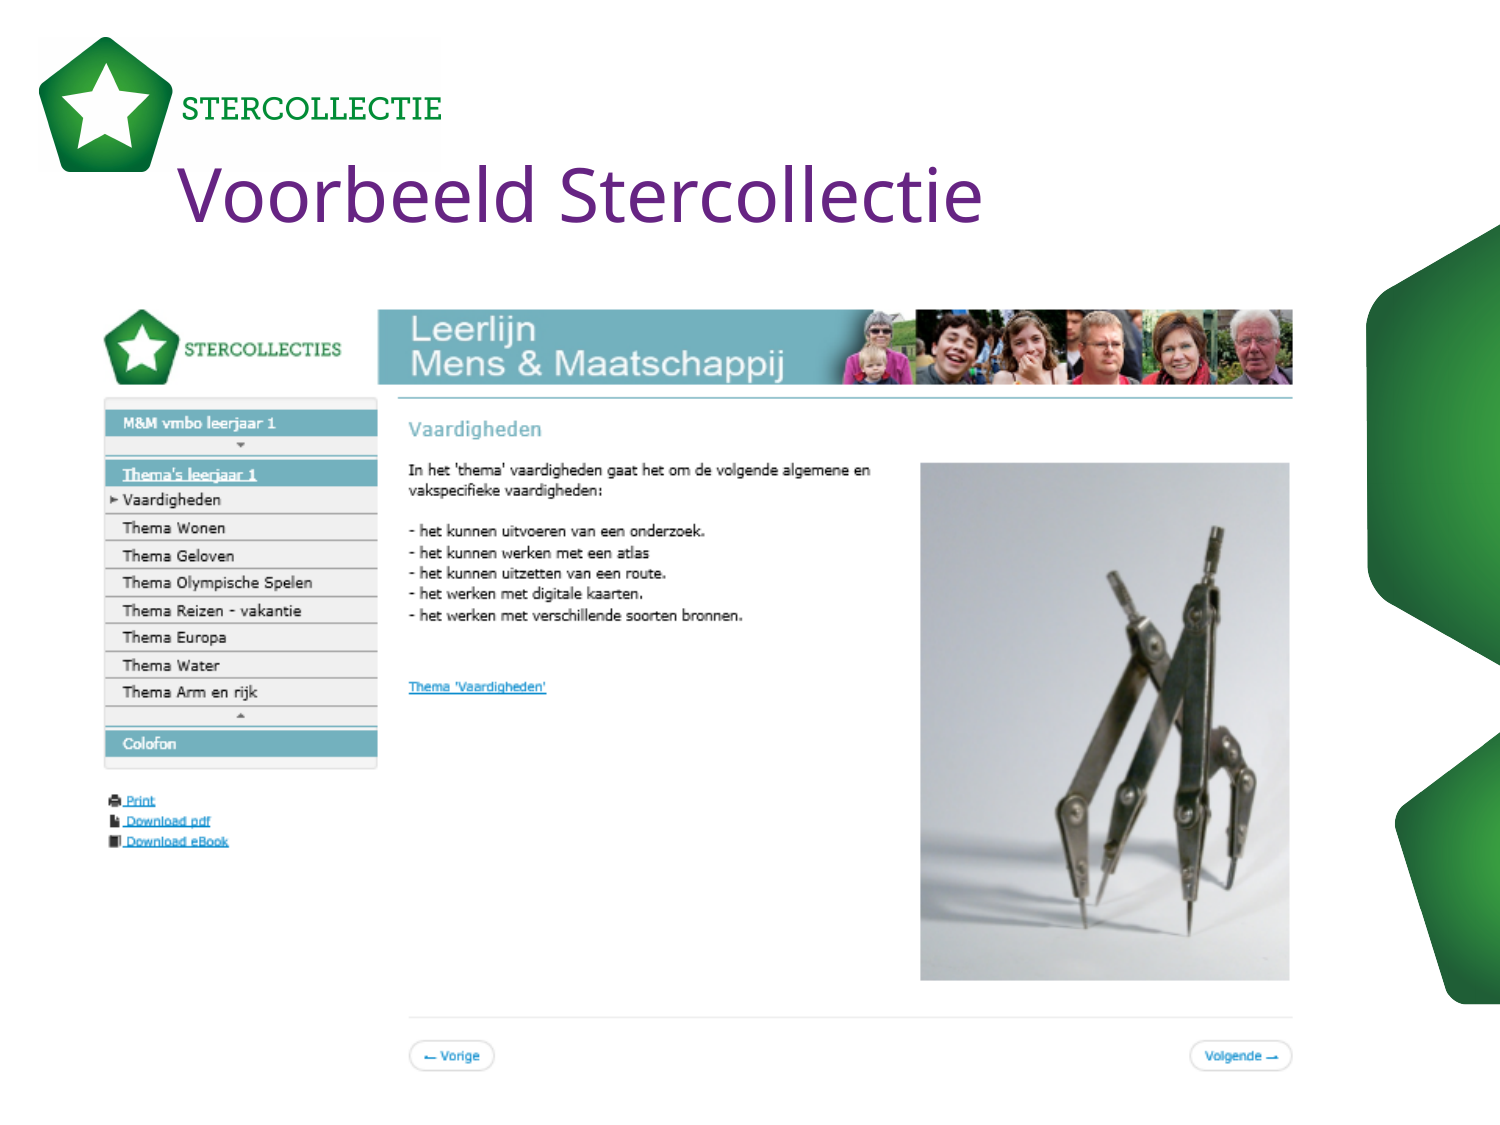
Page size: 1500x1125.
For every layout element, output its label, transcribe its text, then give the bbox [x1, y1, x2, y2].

picture [101, 302, 1307, 1081]
picture [1366, 222, 1500, 1005]
title Voorbeeld Stercollectie [162, 82, 1325, 303]
picture [38, 37, 441, 172]
